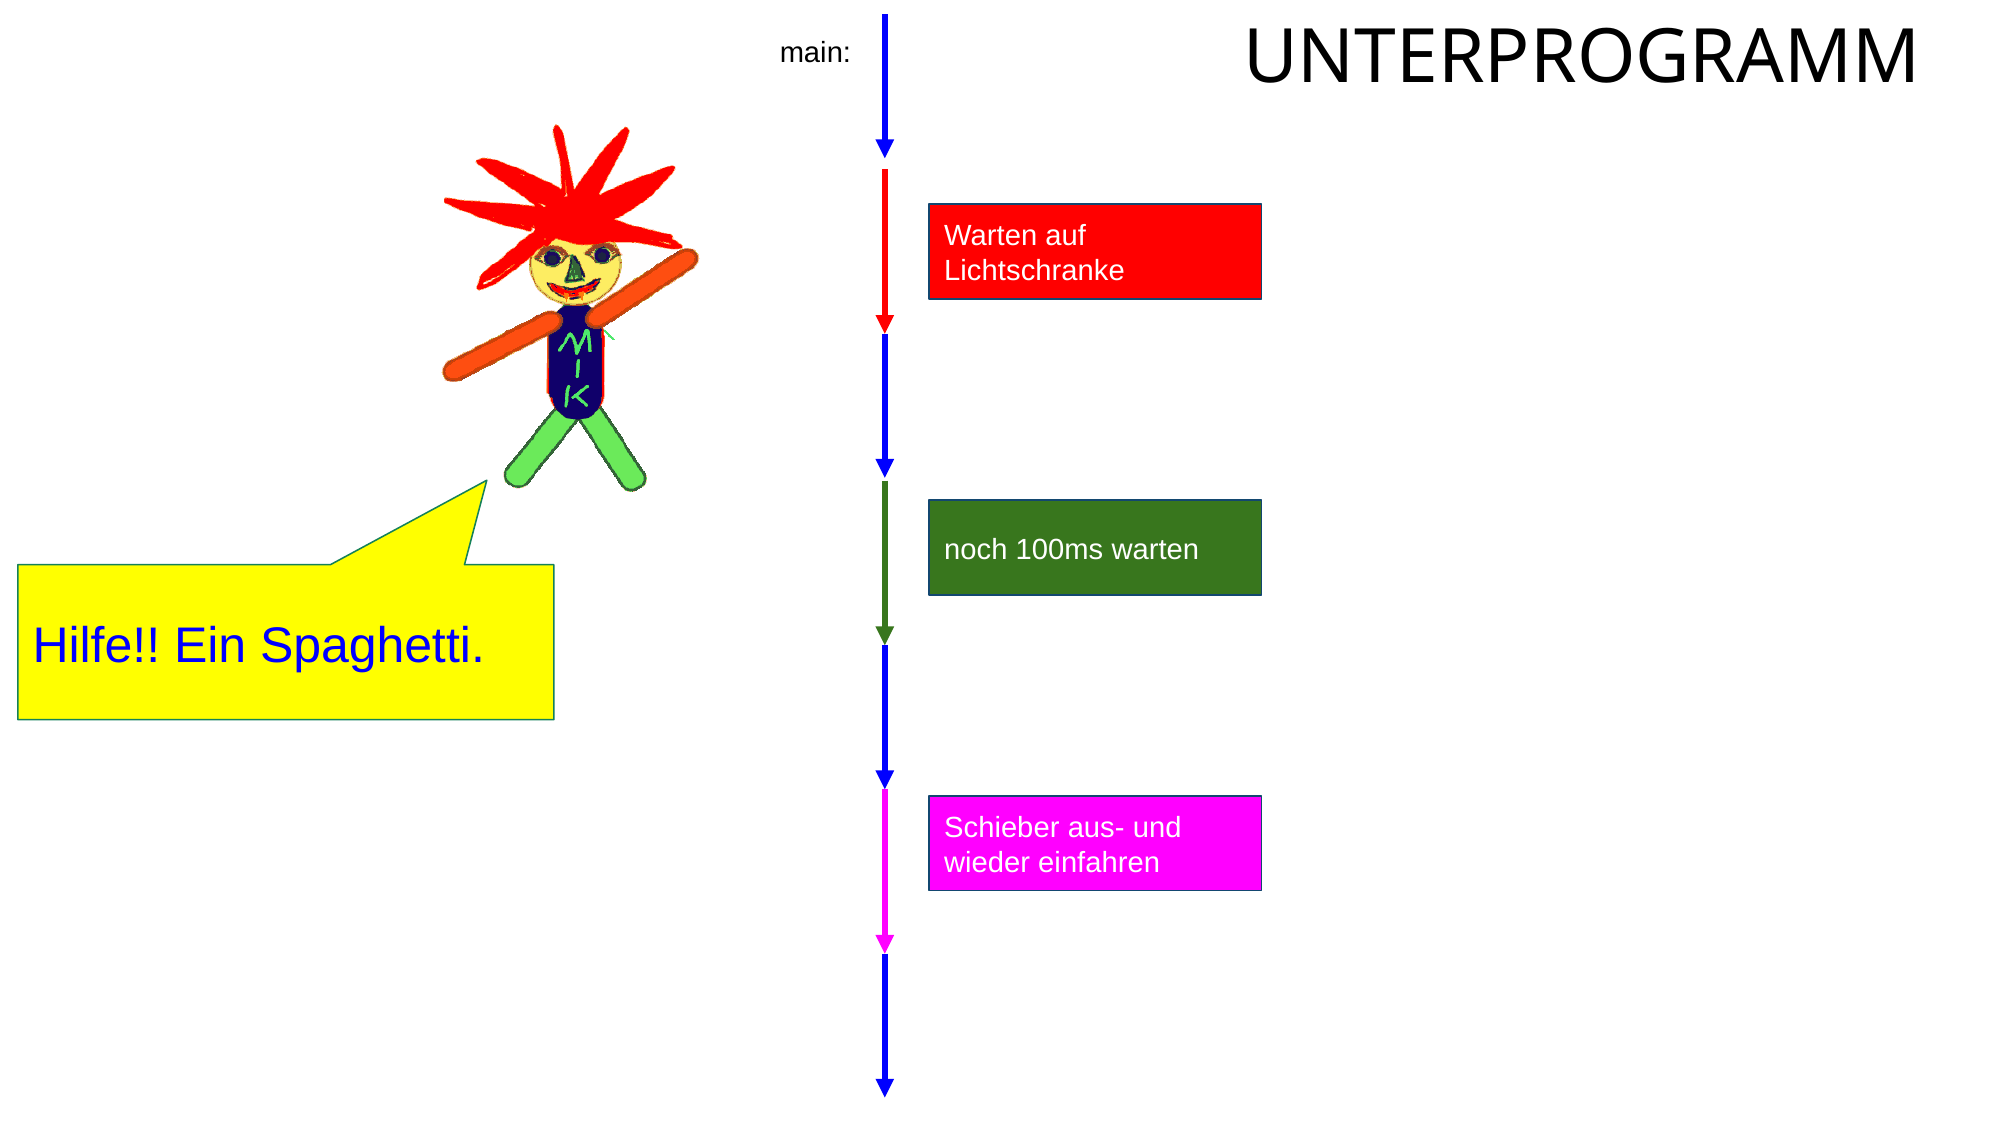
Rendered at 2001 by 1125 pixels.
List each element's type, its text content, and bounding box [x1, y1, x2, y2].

text_box Warten auf Lichtschranke [929, 204, 1262, 299]
text_box main: [764, 17, 882, 98]
text_box noch 100ms warten [929, 500, 1262, 595]
title UNTERPROGRAMM [1228, 0, 2000, 116]
picture [415, 115, 715, 501]
text_box Hilfe!! Ein Spaghetti. [17, 509, 554, 720]
text_box Schieber aus- und wieder einfahren [929, 795, 1262, 891]
